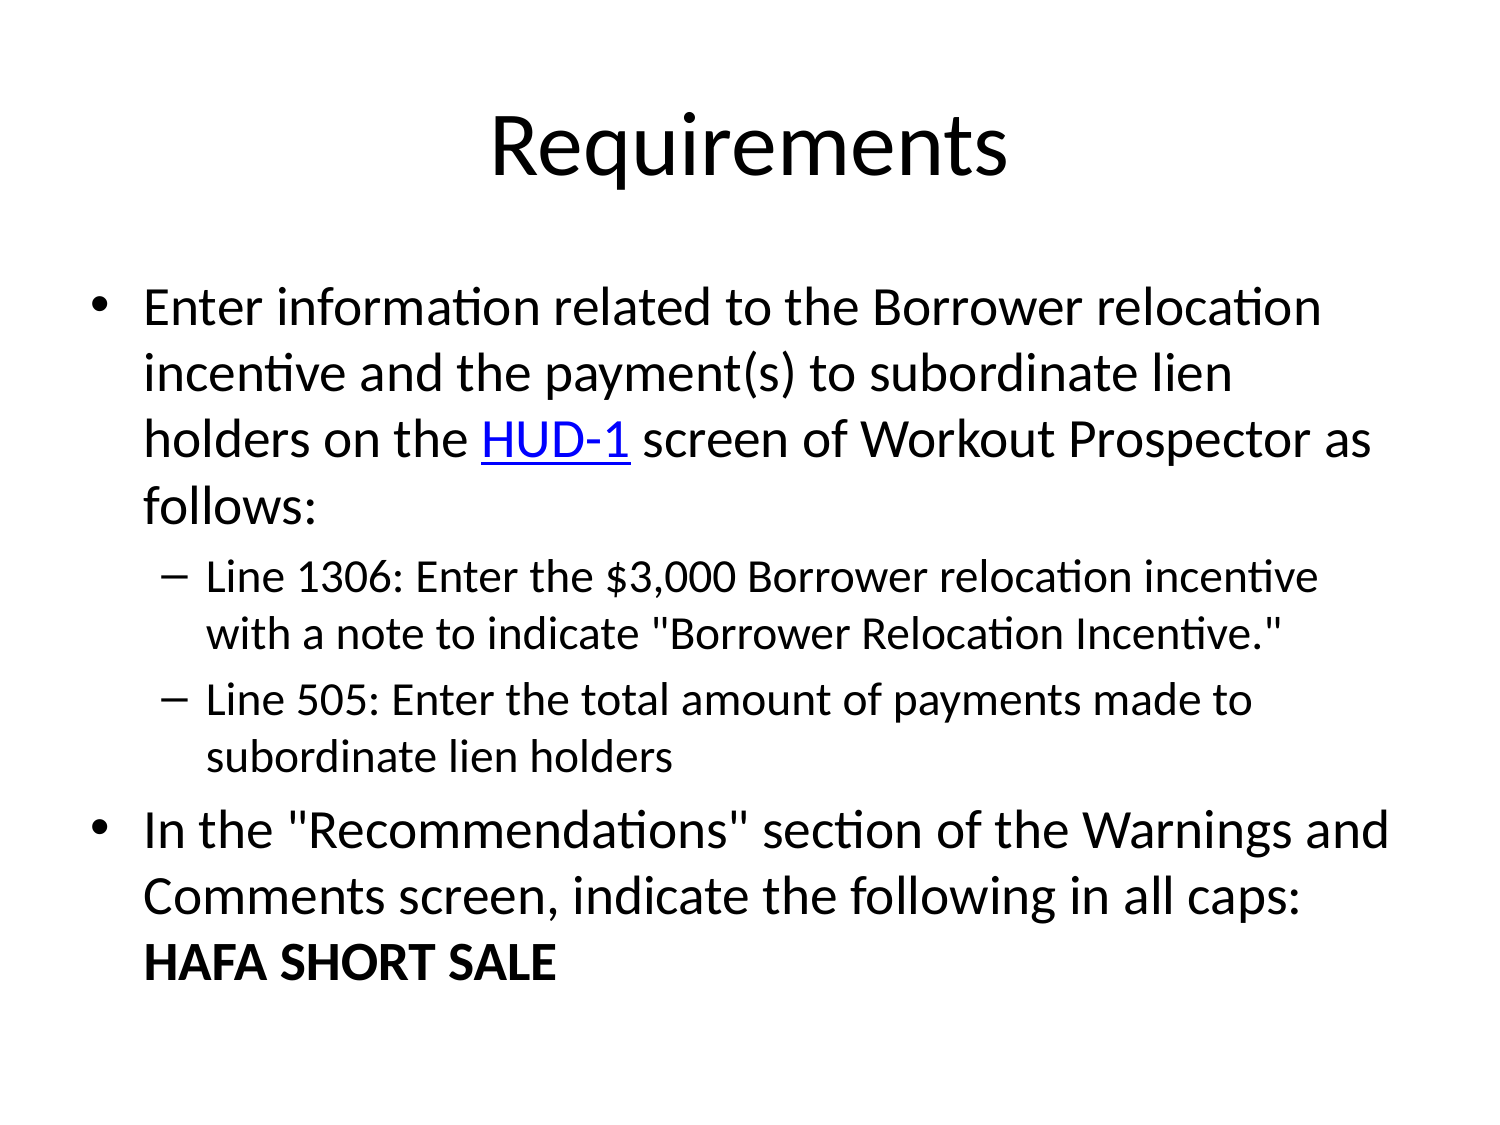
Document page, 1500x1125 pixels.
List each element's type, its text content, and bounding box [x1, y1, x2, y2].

title Requirements [75, 45, 1425, 233]
list Enter information related to the Borrower relocation incentive and the payment(s) to subordinate lien holders on the HUD-1 screen of Workout Prospector as follows: Line 1306: Enter the $3,000 Borrower relocation incentive with a note to indicate "Borrower Relocation Incentive." Line 505: Enter the total amount of payments made to subordinate lien holders In the "Recommendations" section of the Warnings and Comments screen, indicate the following in all caps: HAFA SHORT SALE [75, 262, 1425, 1005]
